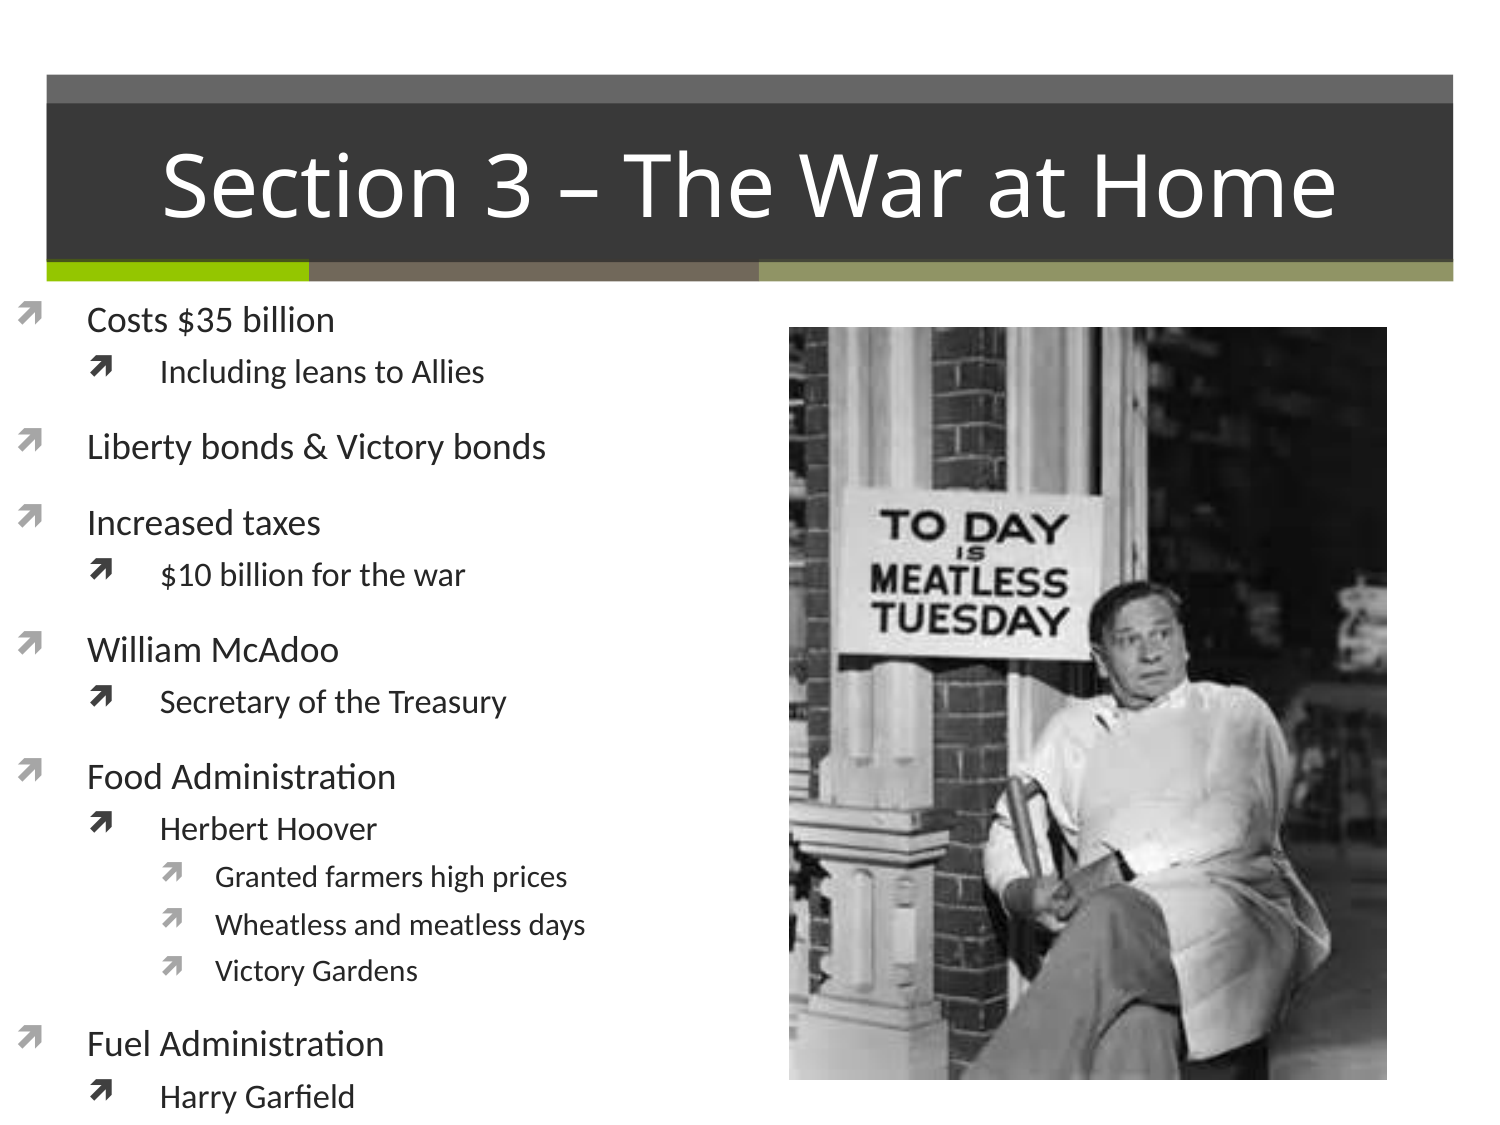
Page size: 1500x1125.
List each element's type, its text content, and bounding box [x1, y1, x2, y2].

list Costs $35 billion Including leans to Allies Liberty bonds & Victory bonds Increased taxes $10 billion for the war William McAdoo Secretary of the Treasury Food Administration Herbert Hoover Granted farmers high prices Wheatless and meatless days Victory Gardens Fuel Administration Harry Garfield [0, 287, 1500, 1125]
picture [788, 326, 1387, 1081]
title Section 3 – The War at Home [46, 103, 1454, 263]
